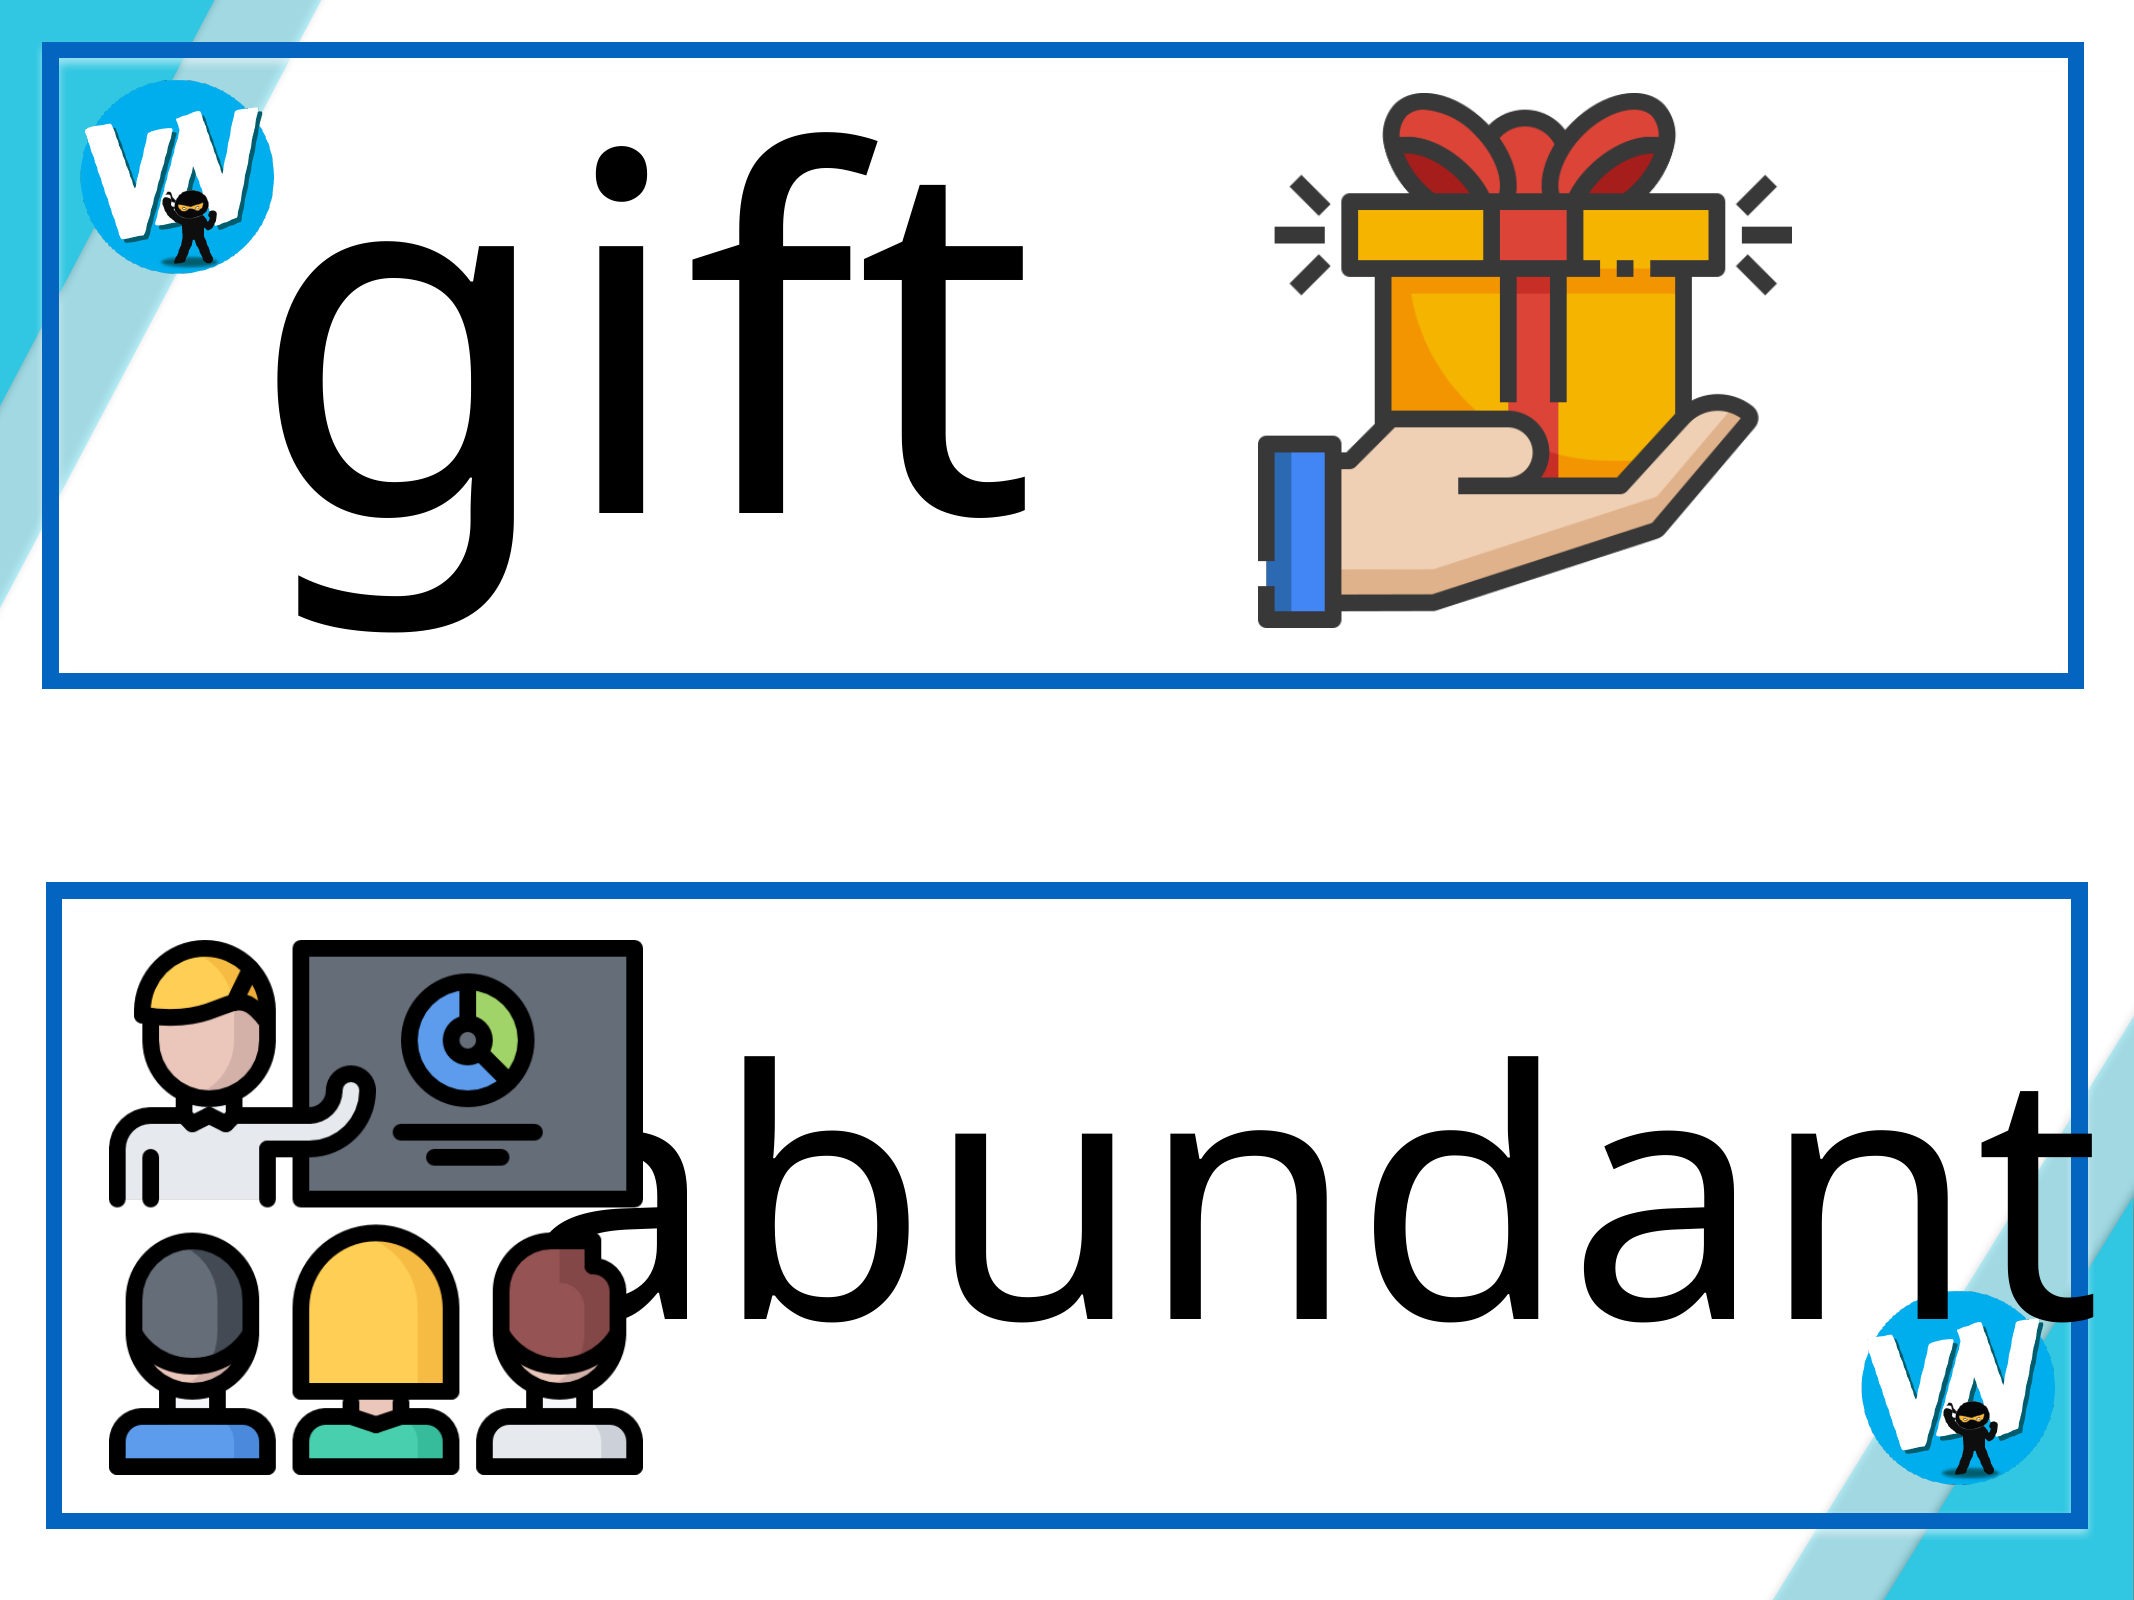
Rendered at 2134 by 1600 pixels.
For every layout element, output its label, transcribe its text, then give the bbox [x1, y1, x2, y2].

picture [1837, 1288, 2080, 1488]
picture [1258, 93, 1793, 628]
picture [109, 940, 643, 1475]
text_box gift [242, 7, 1045, 622]
text_box abundant [652, 965, 1956, 1398]
text_box [86, 50, 2076, 681]
picture [57, 77, 299, 278]
text_box [86, 890, 1956, 1522]
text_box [0, 0, 78, 1544]
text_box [1963, 235, 2134, 1600]
